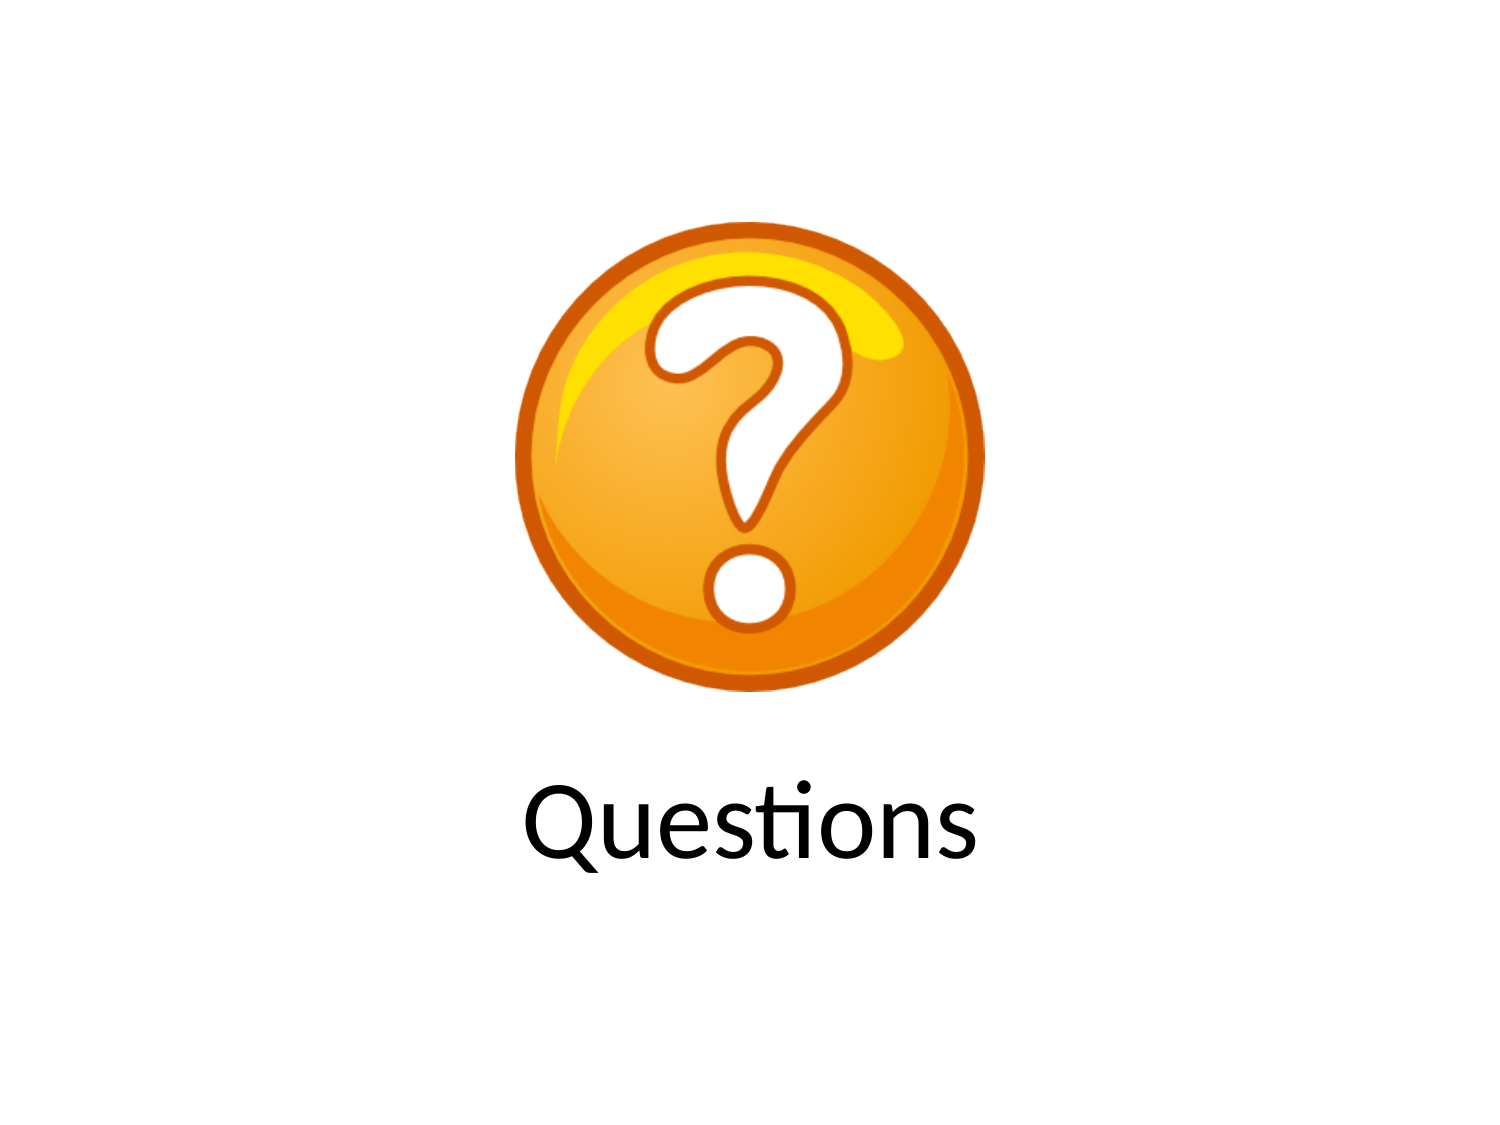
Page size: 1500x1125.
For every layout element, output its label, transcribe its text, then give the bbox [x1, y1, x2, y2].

text_box Questions [506, 738, 996, 888]
picture [515, 222, 985, 692]
